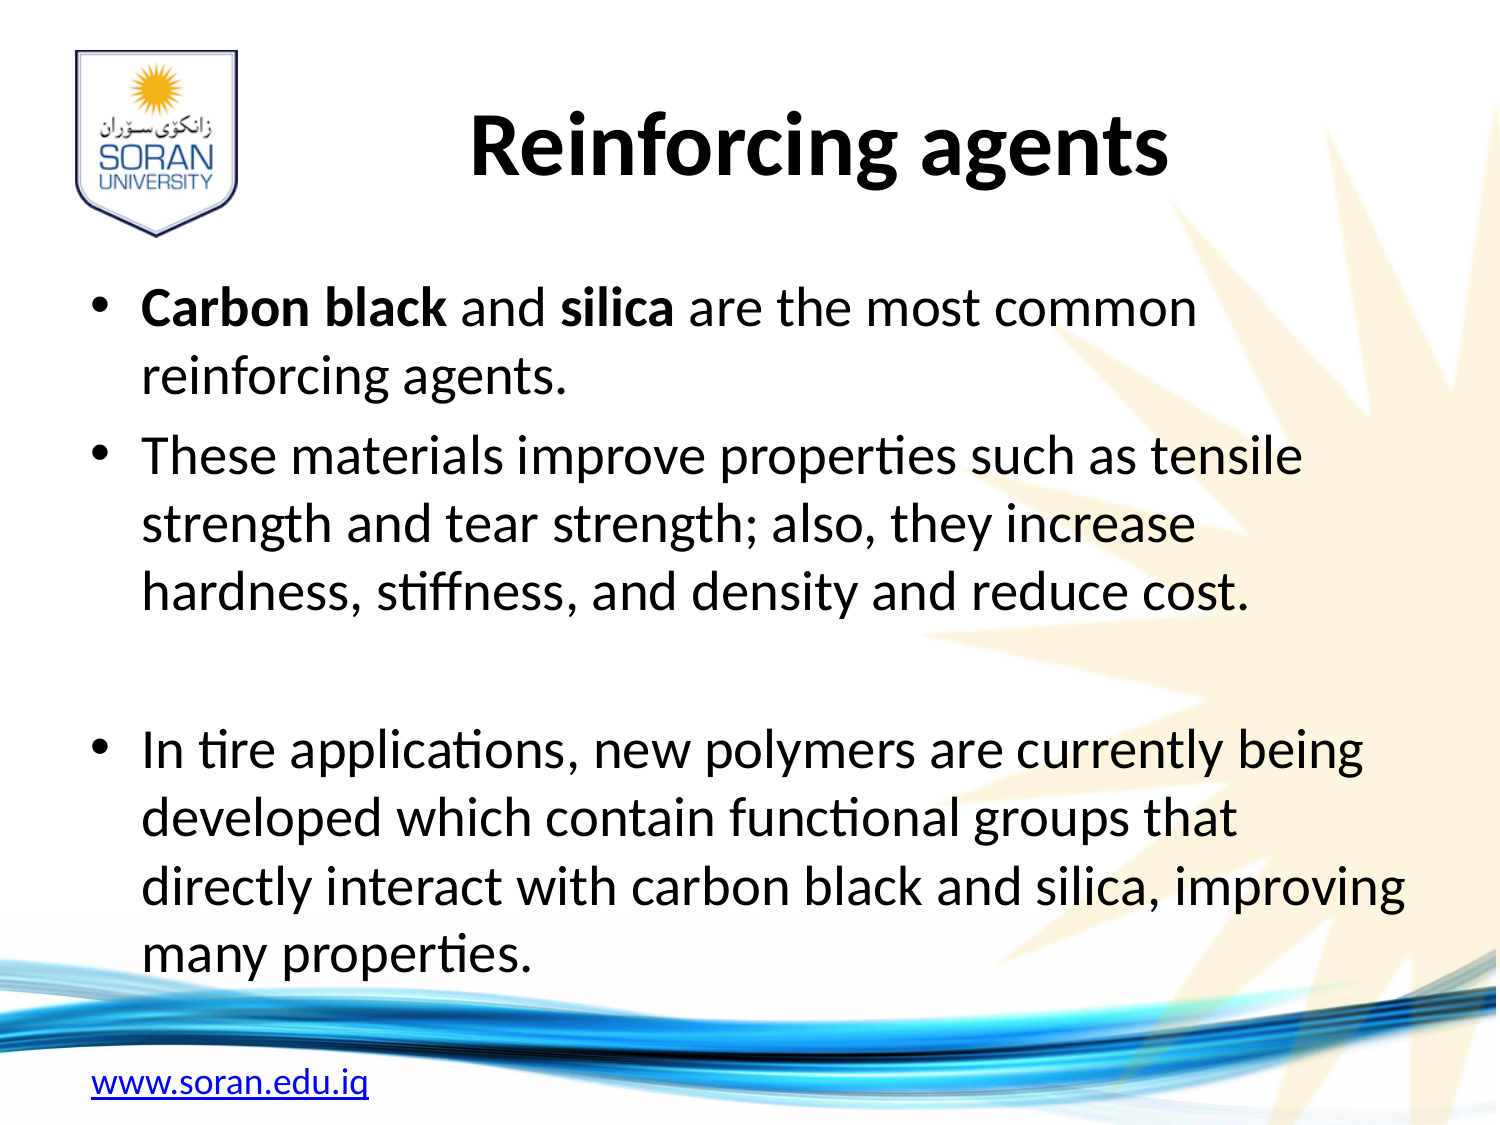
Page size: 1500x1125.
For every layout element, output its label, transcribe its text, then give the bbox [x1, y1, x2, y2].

list Carbon black and silica are the most common reinforcing agents. These materials improve properties such as tensile strength and tear strength; also, they increase hardness, stiffness, and density and reduce cost. In tire applications, new polymers are currently being developed which contain functional groups that directly interact with carbon black and silica, improving many properties. [75, 262, 1425, 1005]
picture [0, 99, 1500, 1125]
picture [75, 233, 238, 238]
title Reinforcing agents [75, 45, 1425, 233]
